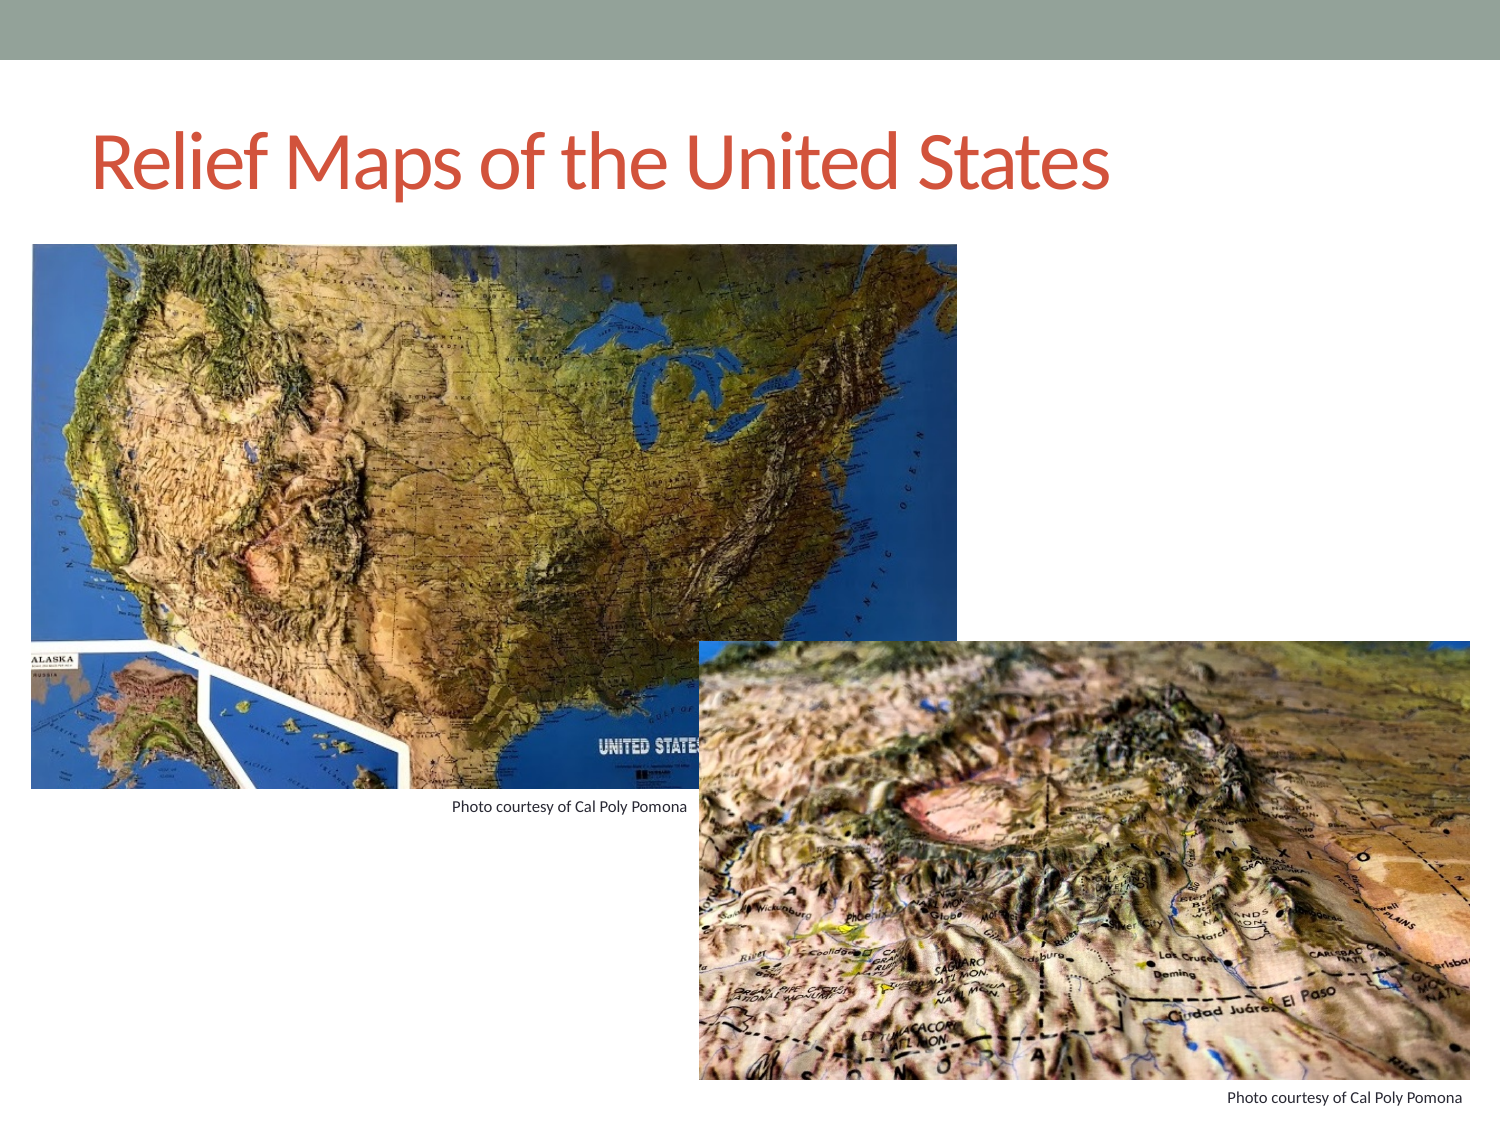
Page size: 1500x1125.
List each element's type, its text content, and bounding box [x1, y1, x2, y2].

title Relief Maps of the United States [75, 75, 1425, 238]
picture [30, 244, 1470, 1080]
text_box Photo courtesy of Cal Poly Pomona [1212, 1079, 1500, 1115]
text_box Photo courtesy of Cal Poly Pomona [437, 797, 696, 823]
